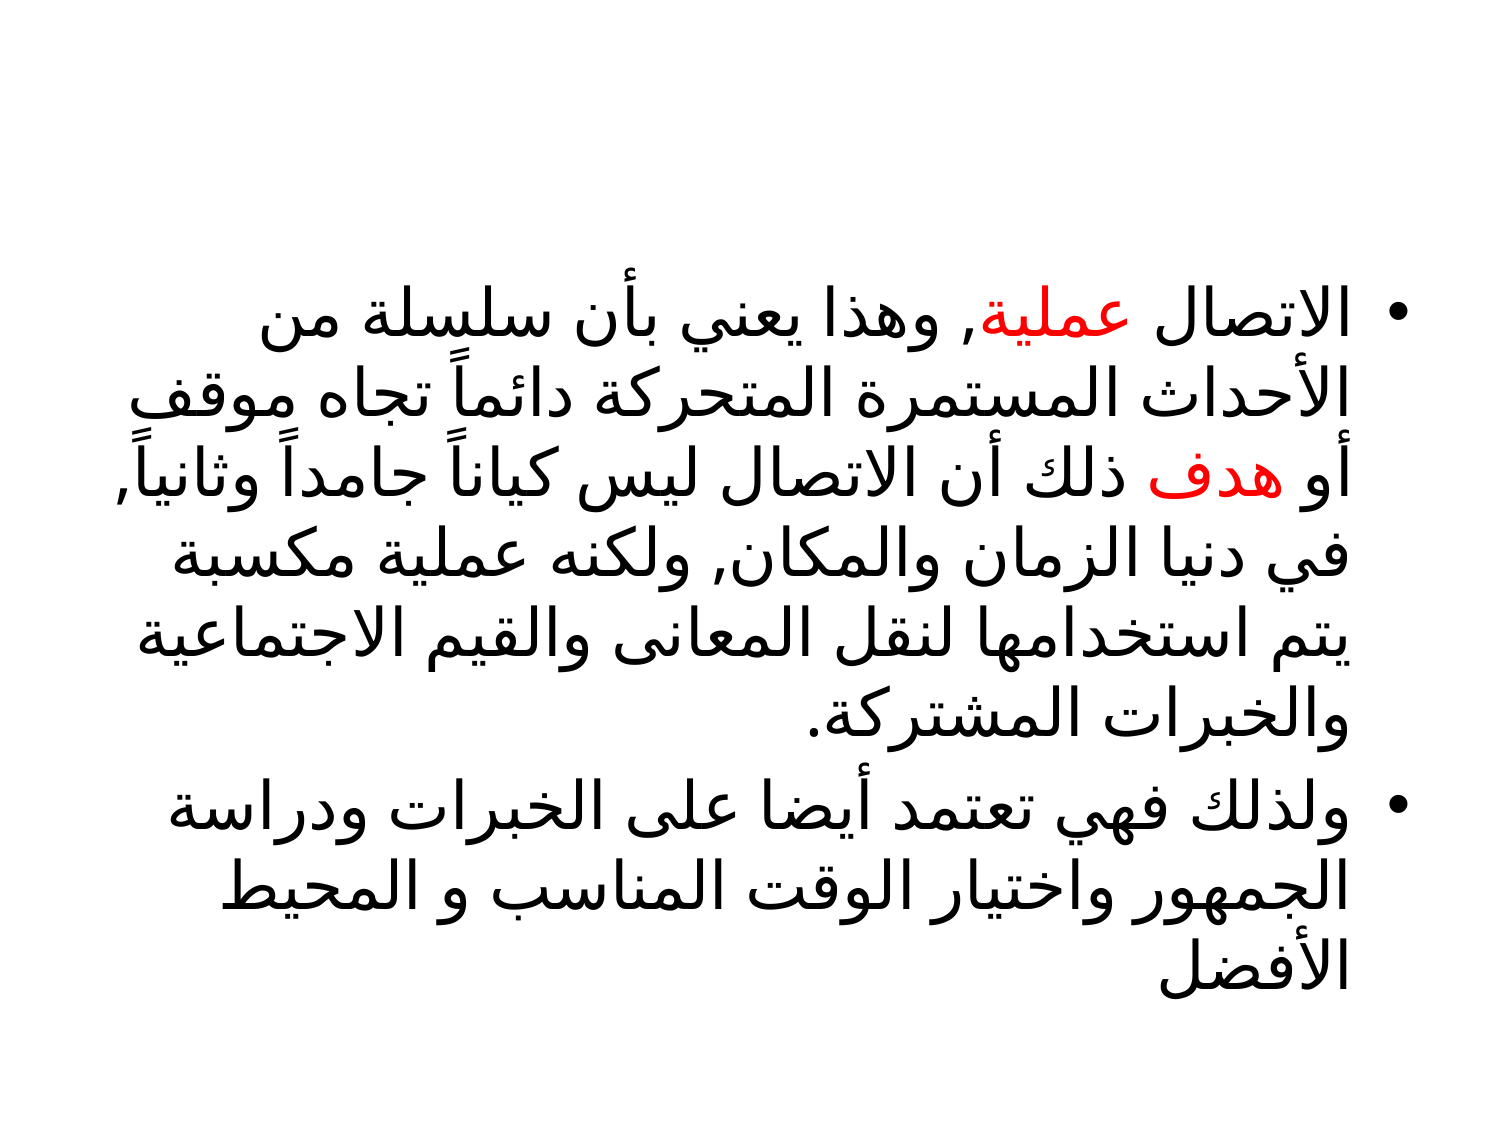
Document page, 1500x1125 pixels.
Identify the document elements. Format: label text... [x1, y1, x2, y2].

list الاتصال عملية, وهذا يعني بأن سلسلة من الأحداث المستمرة المتحركة دائماً تجاه موقف أو هدف ذلك أن الاتصال ليس كياناً جامداً وثانياً, في دنيا الزمان والمكان, ولكنه عملية مكسبة يتم استخدامها لنقل المعانى والقيم الاجتماعية والخبرات المشتركة. ولذلك فهي تعتمد أيضا على الخبرات ودراسة الجمهور واختيار الوقت المناسب و المحيط الأفضل [75, 262, 1425, 1005]
